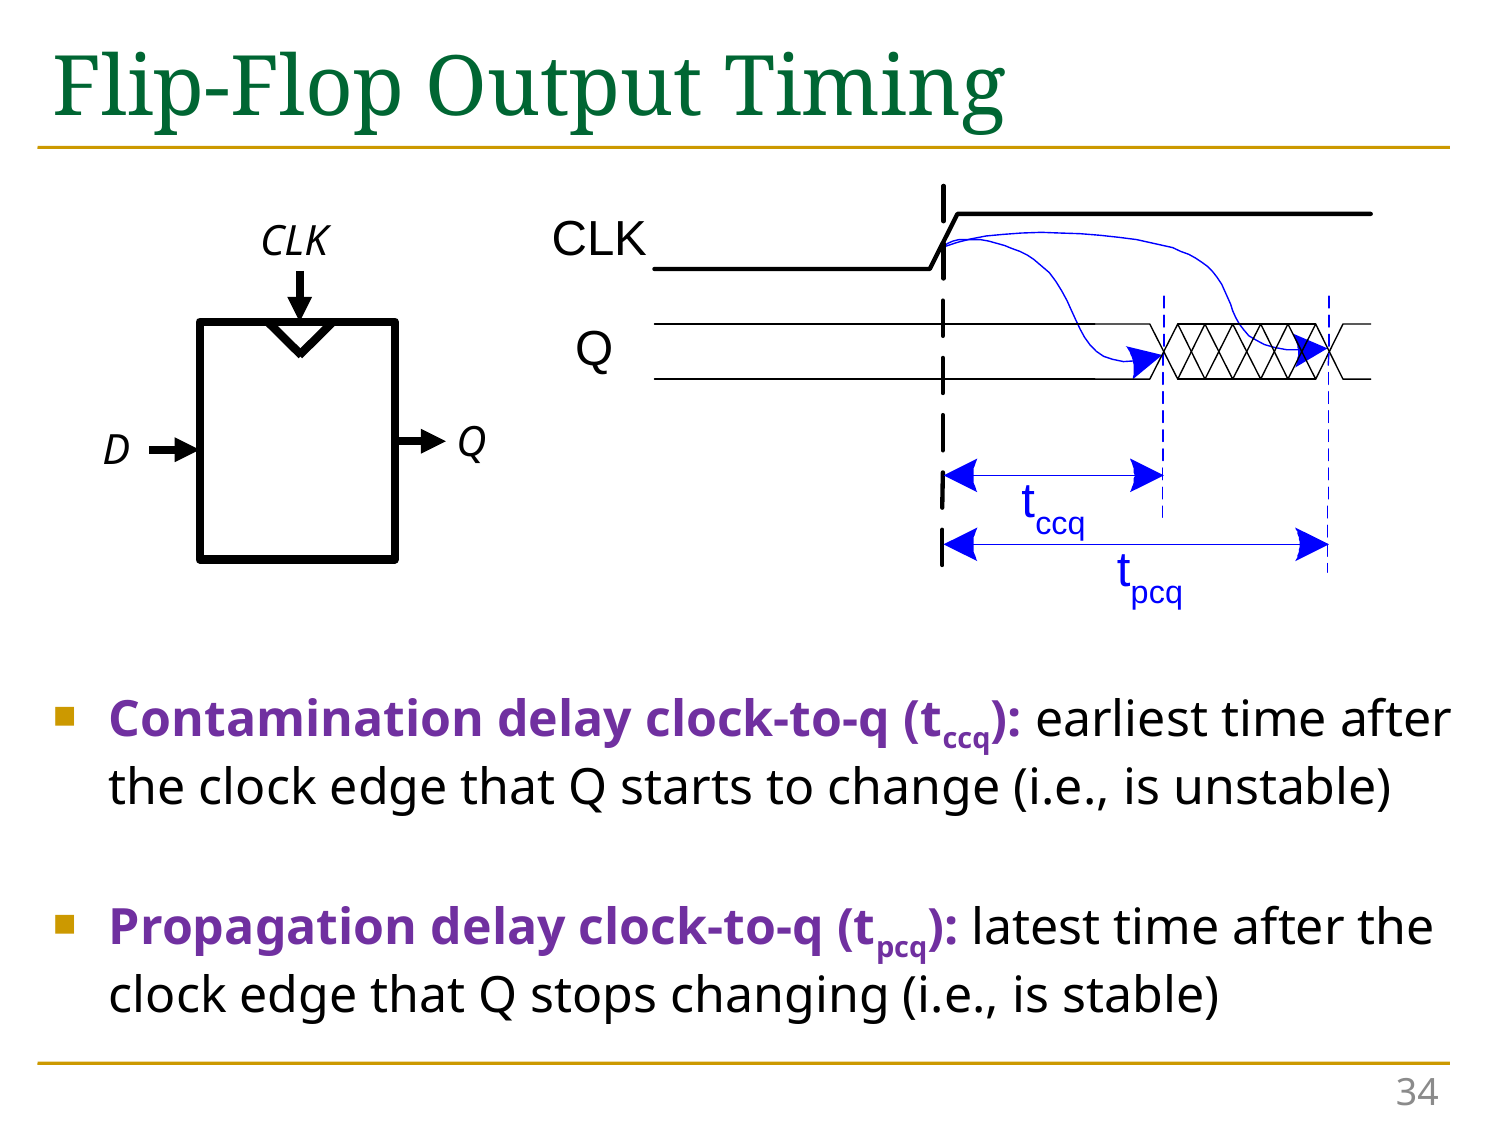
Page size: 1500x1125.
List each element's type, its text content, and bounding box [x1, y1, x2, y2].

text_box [459, 174, 1383, 801]
list Contamination delay clock-to-q (tccq): earliest time after the clock edge that Q starts to change (i.e., is unstable) Propagation delay clock-to-q (tpcq): latest time after the clock edge that Q stops changing (i.e., is stable) [37, 678, 1475, 1016]
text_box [87, 206, 485, 560]
slide_number 34 [1116, 1063, 1454, 1124]
title Flip-Flop Output Timing [37, 24, 1450, 200]
